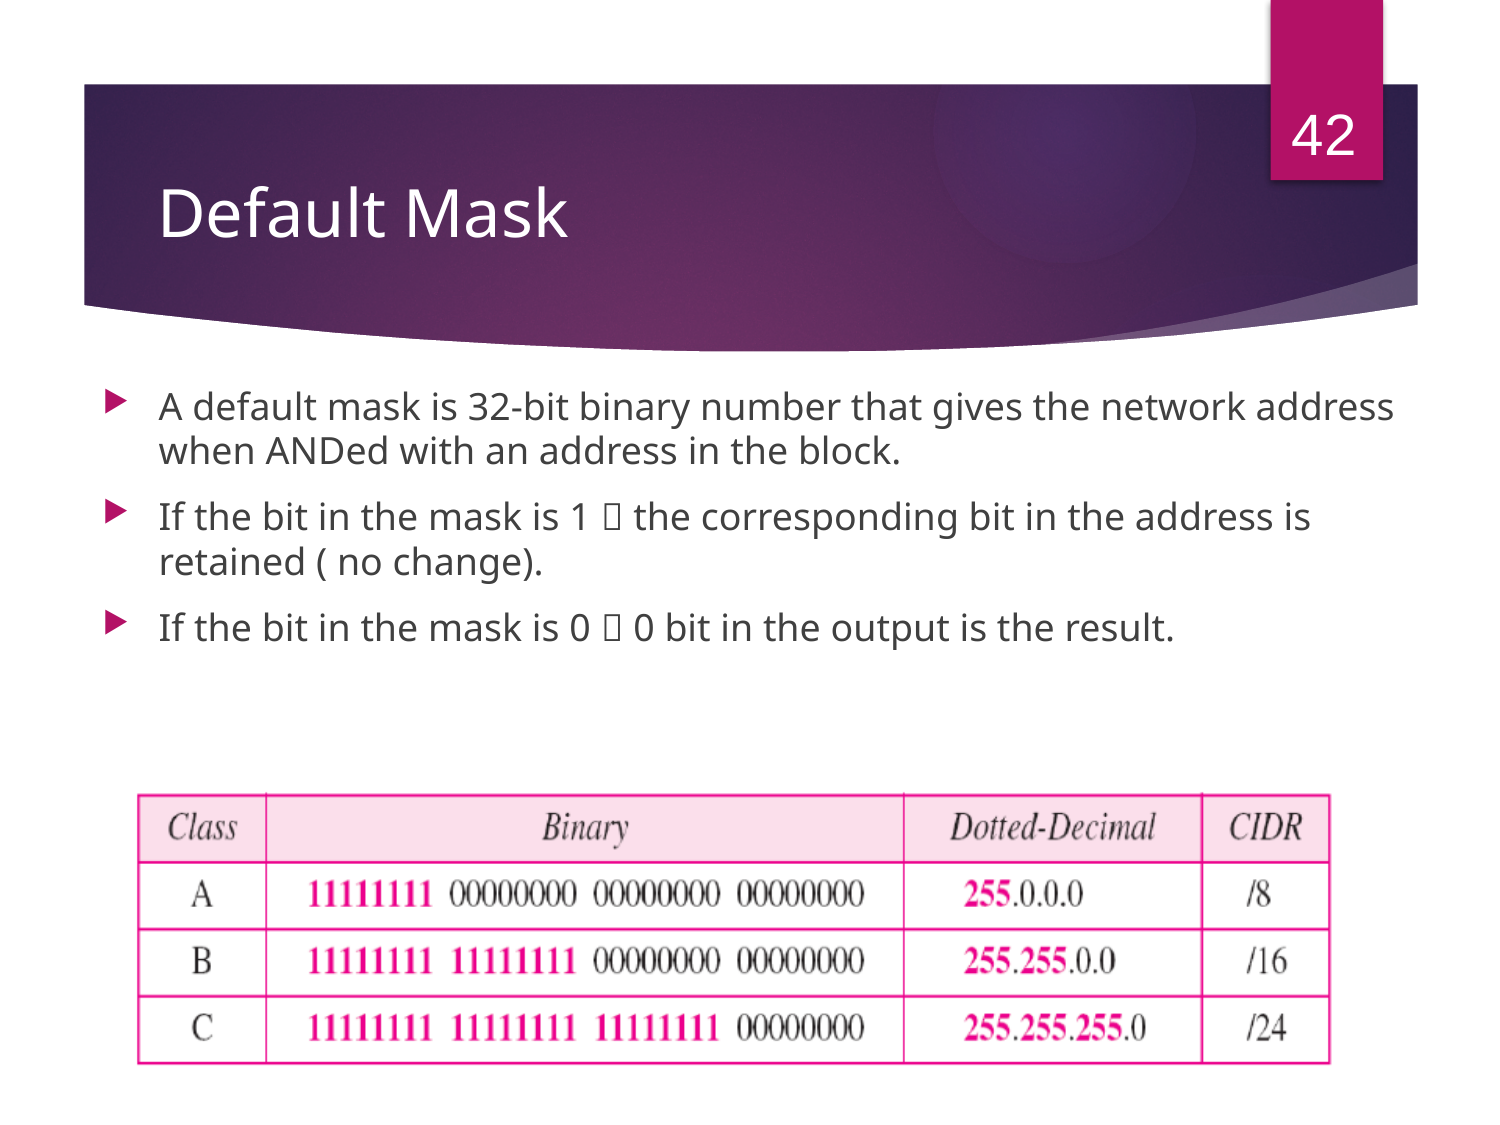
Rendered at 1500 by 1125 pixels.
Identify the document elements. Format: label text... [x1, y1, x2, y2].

slide_number 42 [1259, 48, 1390, 175]
list A default mask is 32-bit binary number that gives the network address when ANDed with an address in the block. If the bit in the mask is 1  the corresponding bit in the address is retained ( no change). If the bit in the mask is 0  0 bit in the output is the result. [87, 375, 1475, 955]
title Default Mask [142, 152, 1183, 269]
picture [124, 787, 1341, 1076]
